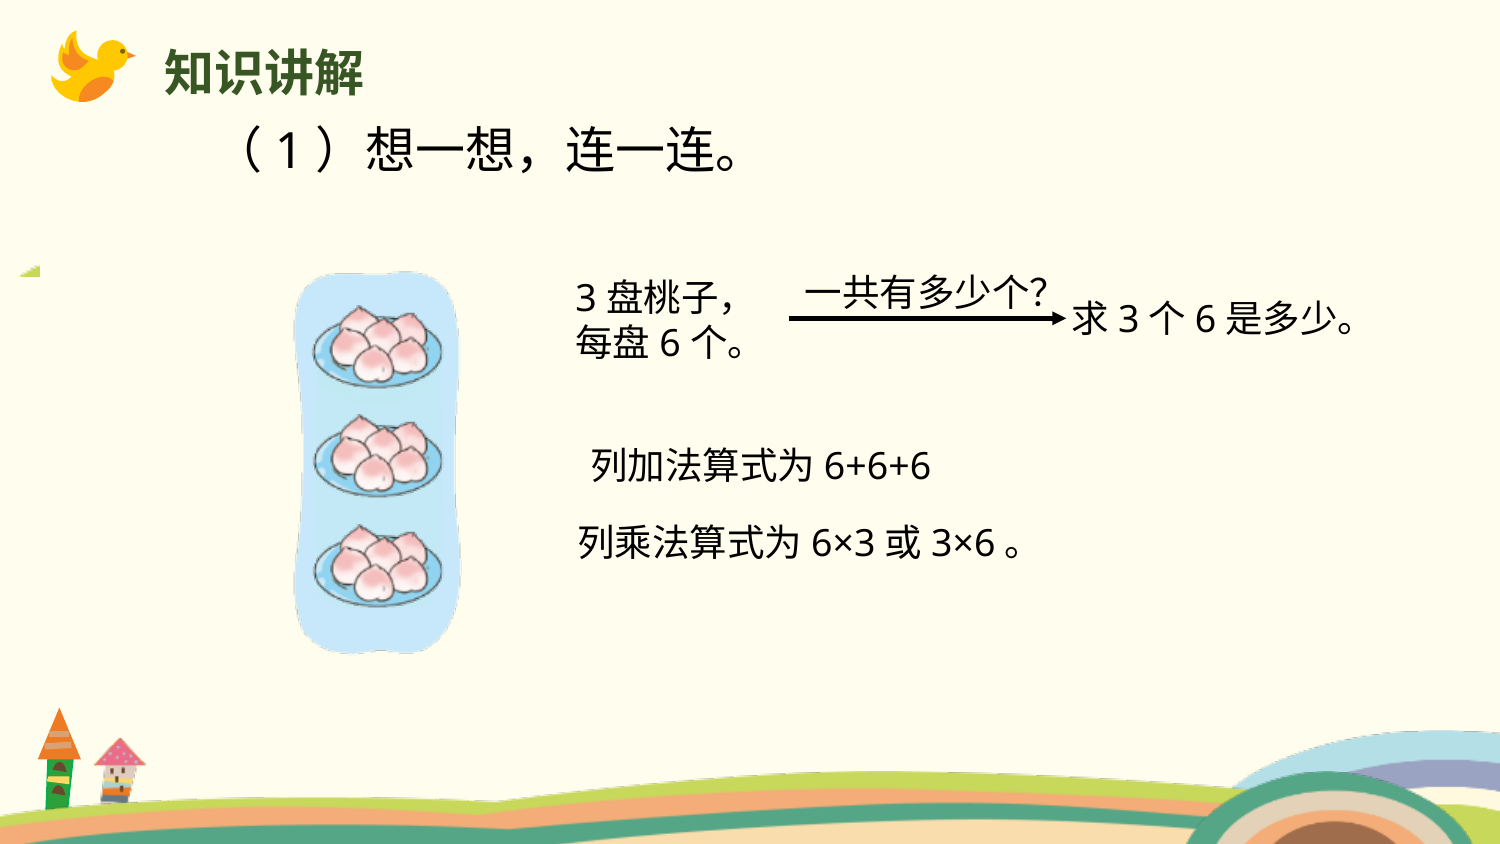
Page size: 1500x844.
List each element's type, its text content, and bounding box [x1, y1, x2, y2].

text_box 列加法算式为6+6+6 [578, 436, 943, 493]
picture [0, 0, 1500, 844]
text_box 列乘法算式为6×3或3×6。 [566, 513, 1054, 570]
text_box （1）想一想，连一连。 [201, 113, 777, 185]
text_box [288, 269, 465, 660]
text_box 知识讲解 [152, 35, 376, 107]
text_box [788, 261, 1084, 323]
text_box 3盘桃子，每盘6个。 [564, 268, 770, 370]
text_box 求3个6是多少。 [1060, 289, 1387, 347]
